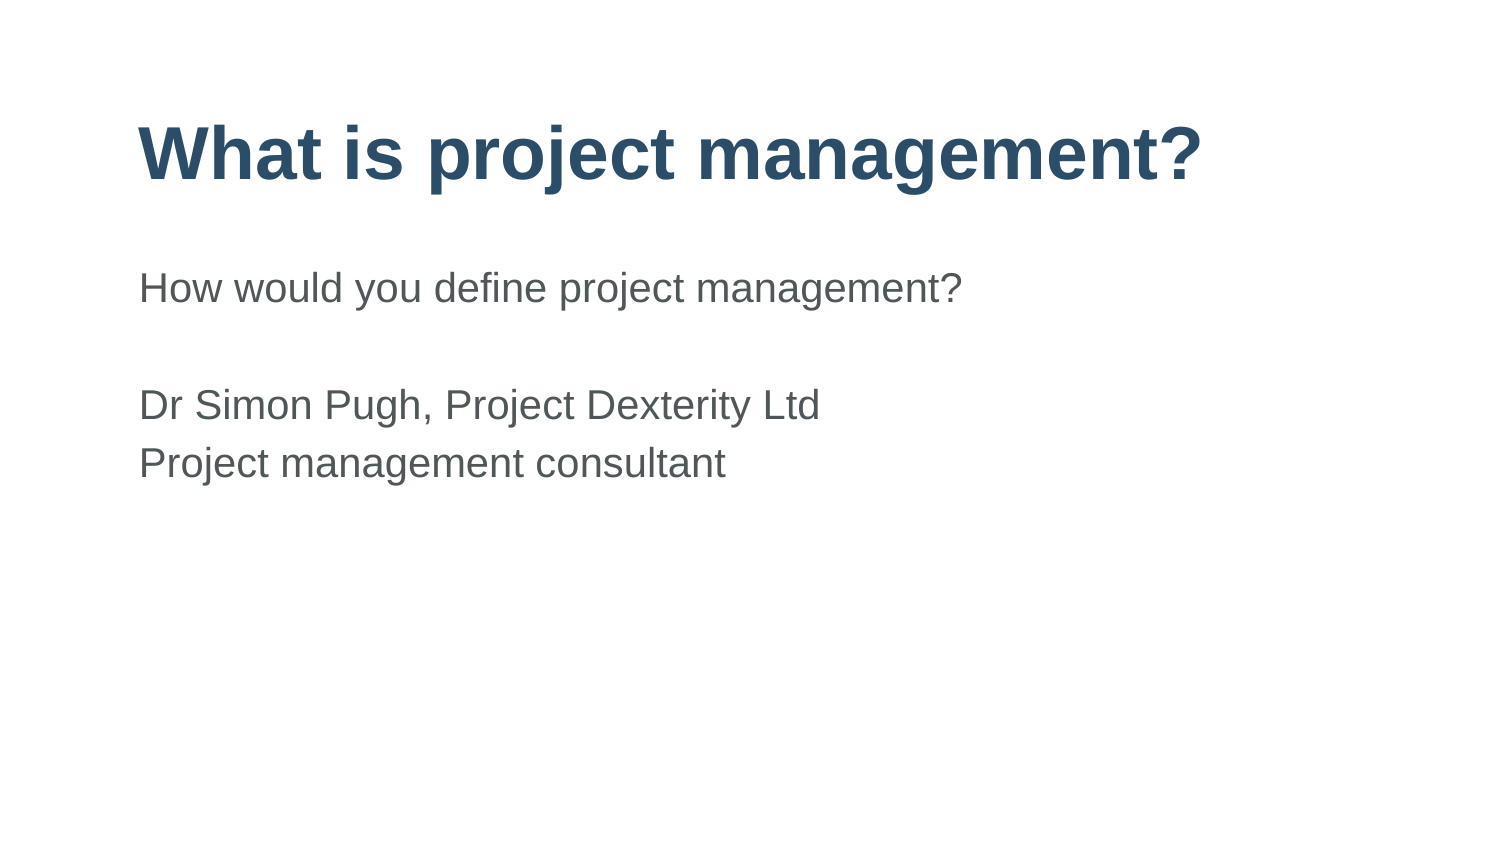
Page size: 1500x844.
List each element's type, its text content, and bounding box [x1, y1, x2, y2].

subtitle How would you define project management? Dr Simon Pugh, Project Dexterity Ltd Project management consultant [123, 253, 1174, 729]
title What is project management? [123, 79, 1412, 220]
